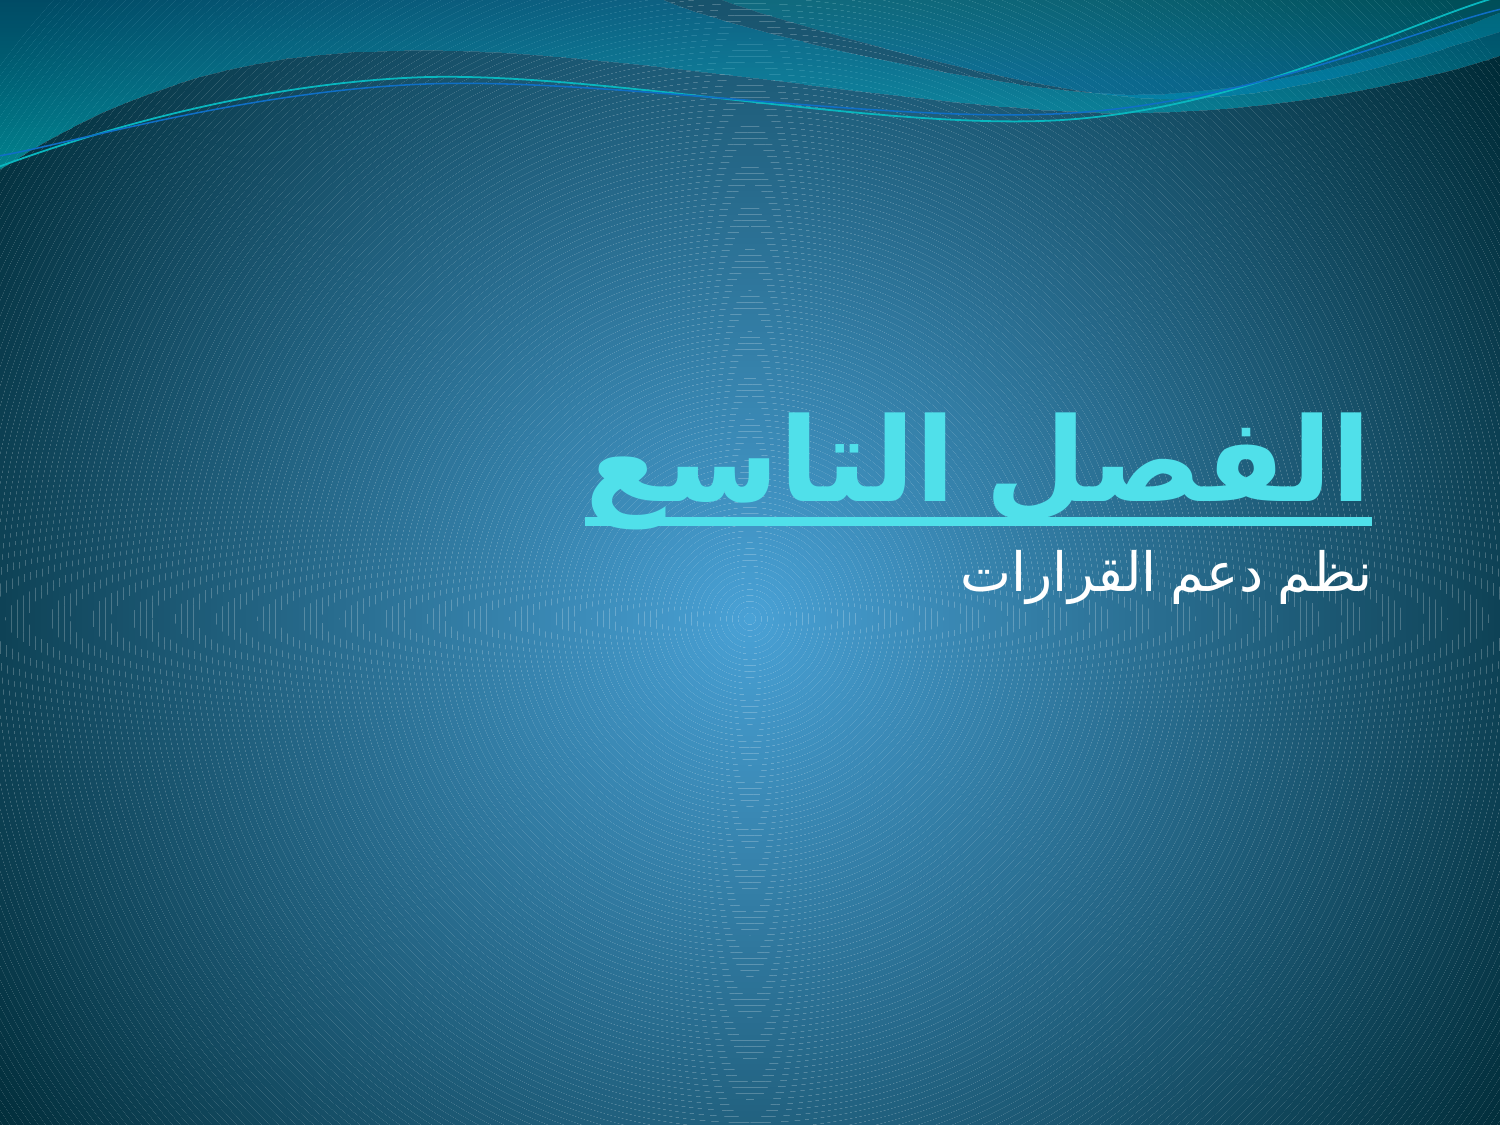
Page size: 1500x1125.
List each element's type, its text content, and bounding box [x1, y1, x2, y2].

title الفصل التاسع [87, 224, 1376, 525]
subtitle نظم دعم القرارات [87, 529, 1376, 818]
